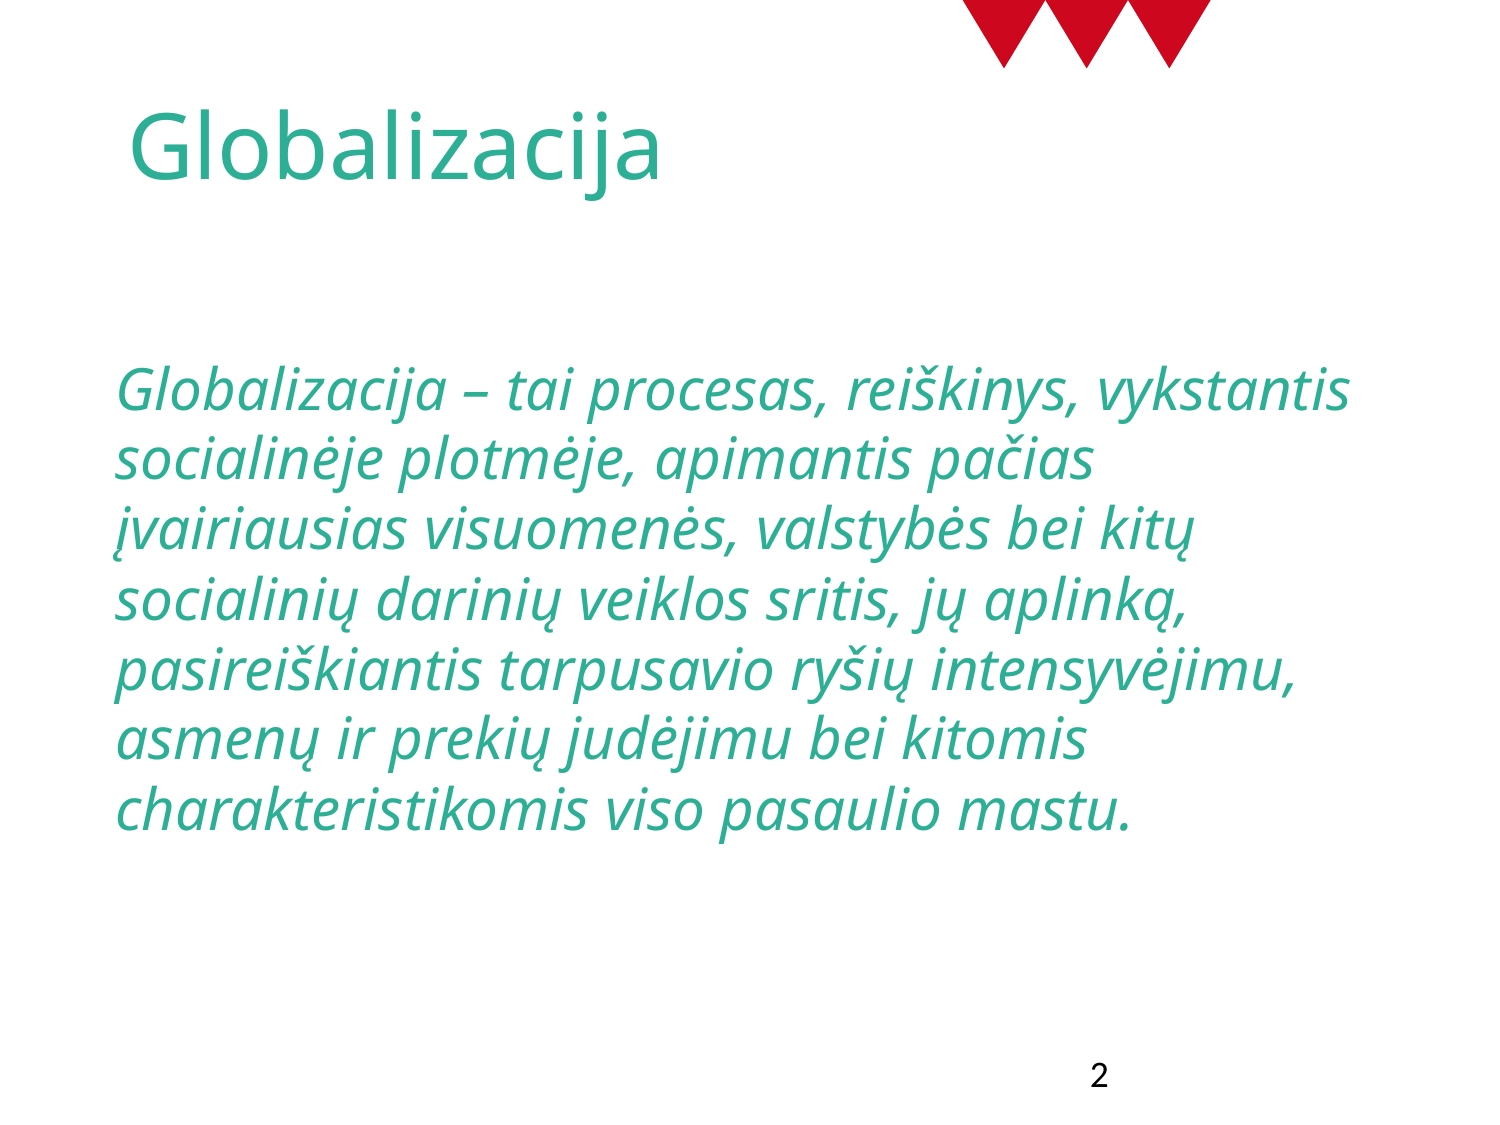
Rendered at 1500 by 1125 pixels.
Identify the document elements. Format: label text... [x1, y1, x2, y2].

slide_number 2 [1074, 1042, 1425, 1103]
list Globalizacija – tai procesas, reiškinys, vykstantis socialinėje plotmėje, apimantis pačias įvairiausias visuomenės, valstybės bei kitų socialinių darinių veiklos sritis, jų aplinką, pasireiškiantis tarpusavio ryšių intensyvėjimu, asmenų ir prekių judėjimu bei kitomis charakteristikomis viso pasaulio mastu. [100, 262, 1400, 1012]
title Globalizacija [112, 66, 1388, 220]
